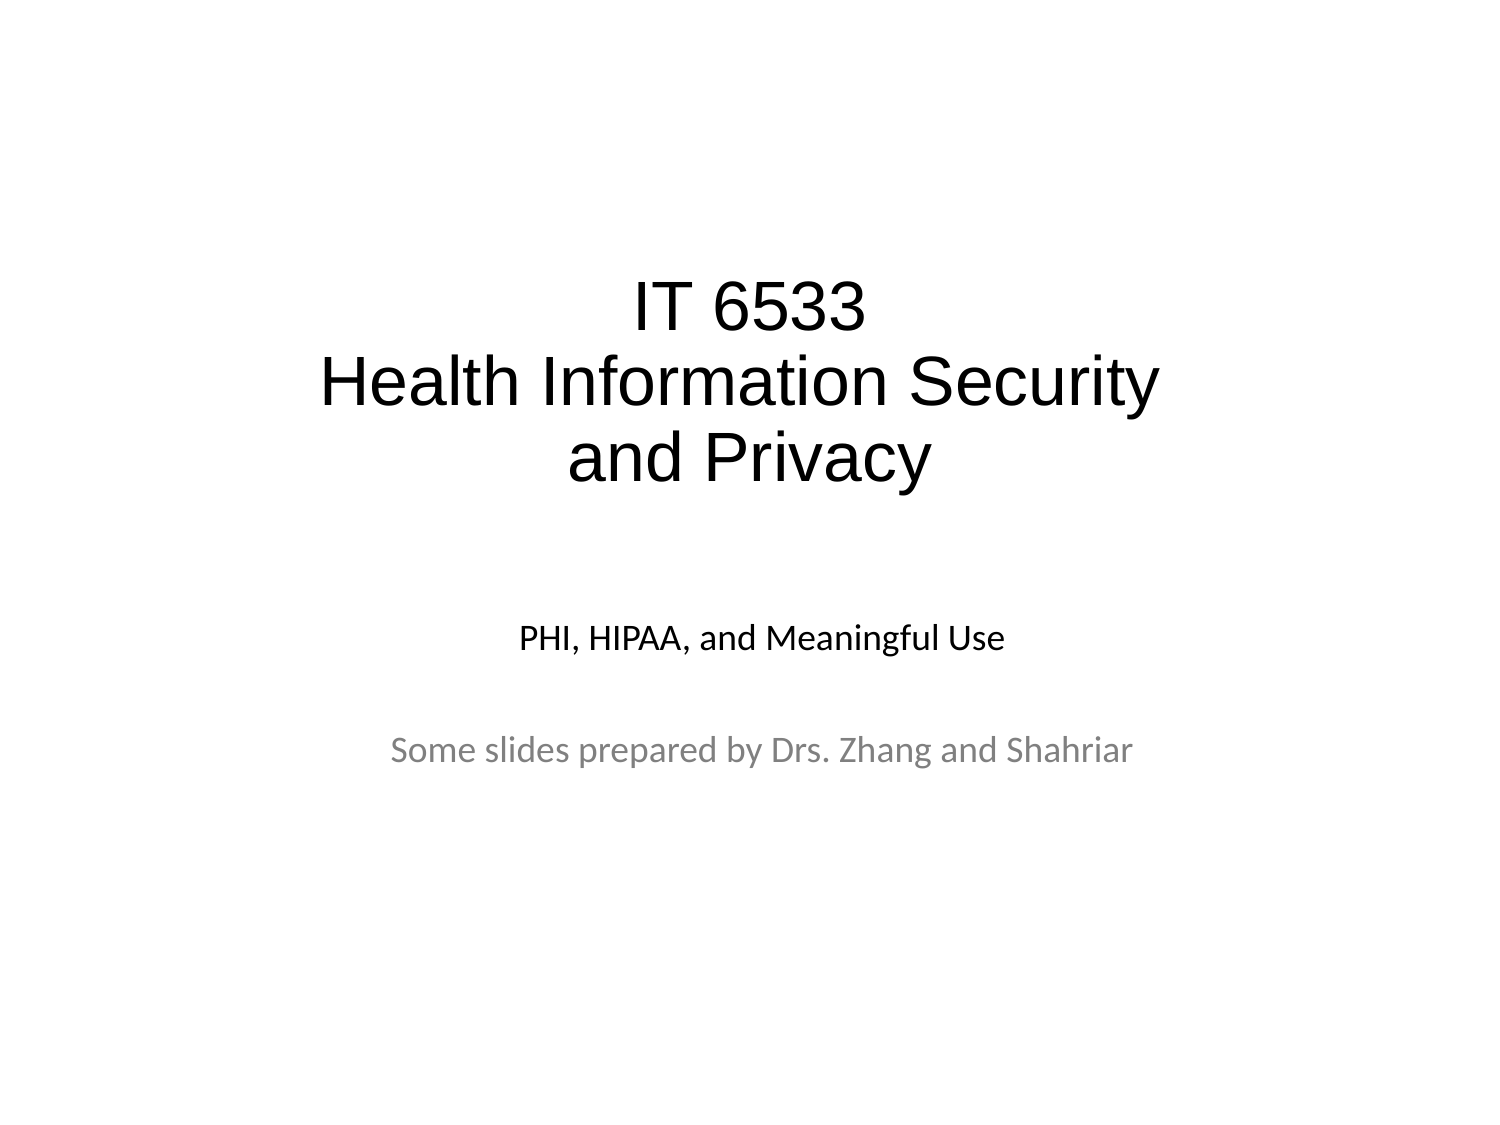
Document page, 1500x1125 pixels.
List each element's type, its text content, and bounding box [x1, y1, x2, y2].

title IT 6533 Health Information Security and Privacy [112, 262, 1388, 504]
subtitle PHI, HIPAA, and Meaningful Use Some slides prepared by Drs. Zhang and Shahriar [237, 549, 1288, 900]
